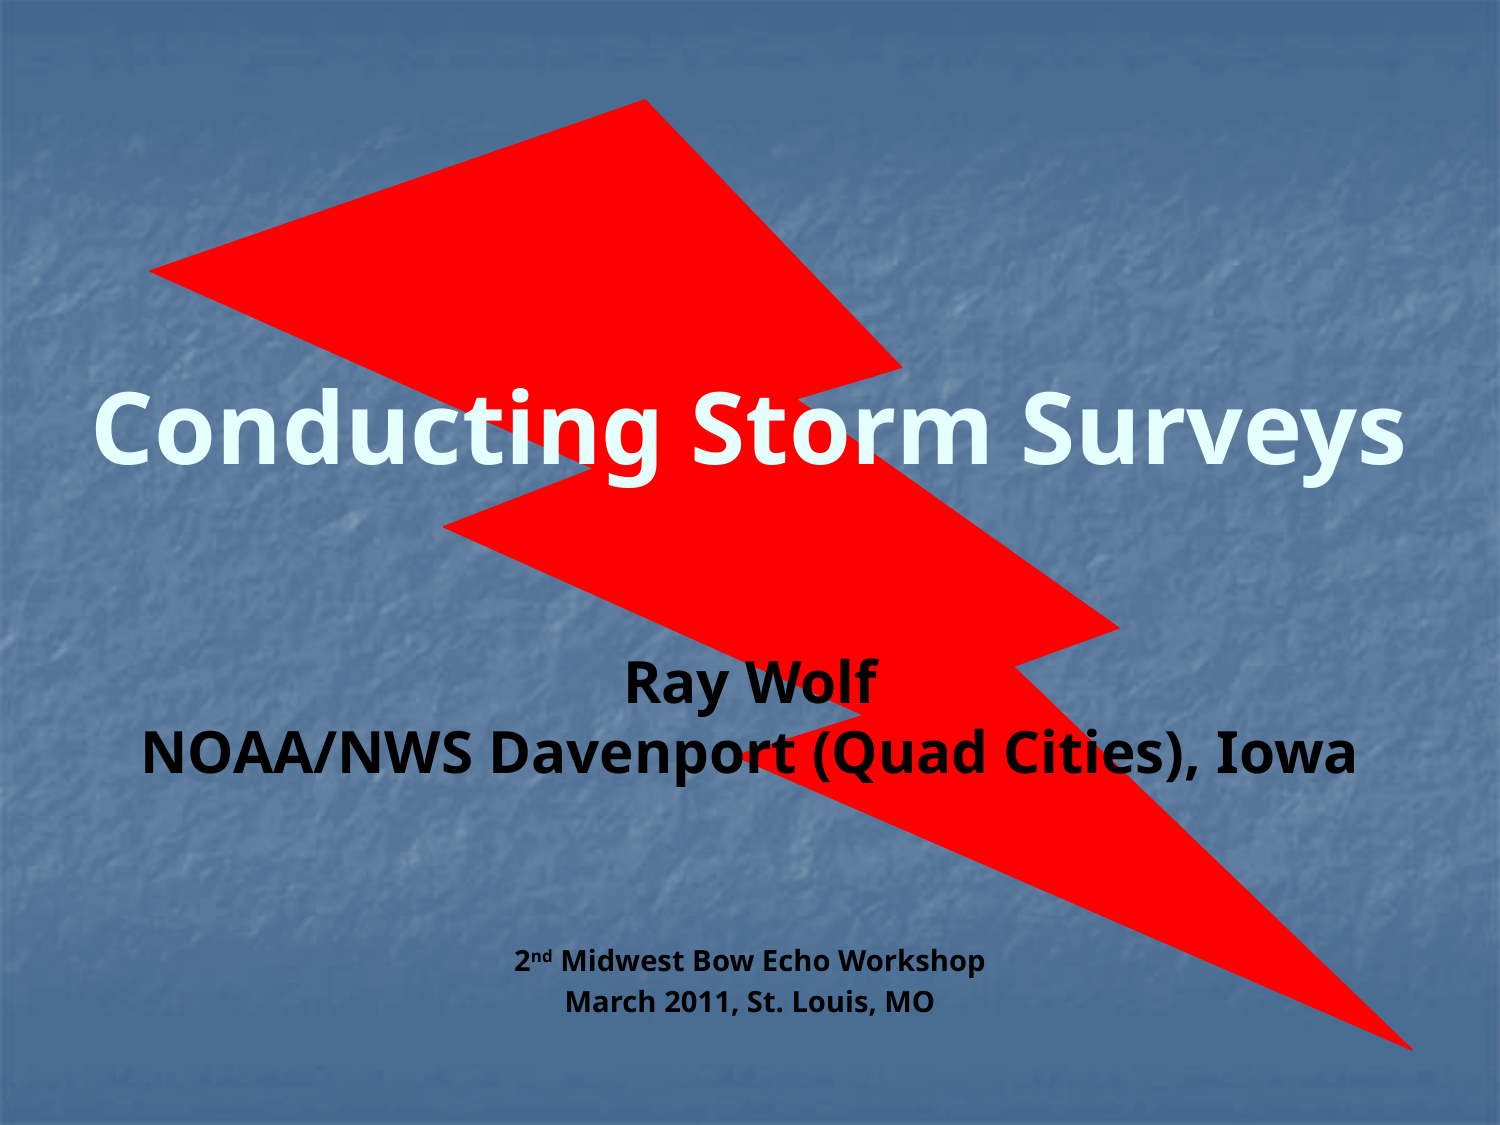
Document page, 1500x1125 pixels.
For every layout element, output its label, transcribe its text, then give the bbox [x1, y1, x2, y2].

subtitle Ray Wolf NOAA/NWS Davenport (Quad Cities), Iowa 2nd Midwest Bow Echo Workshop March 2011, St. Louis, MO [0, 637, 1500, 1125]
text_box [553, 576, 1119, 637]
text_box [149, 99, 812, 274]
title Conducting Storm Surveys [0, 274, 1500, 576]
